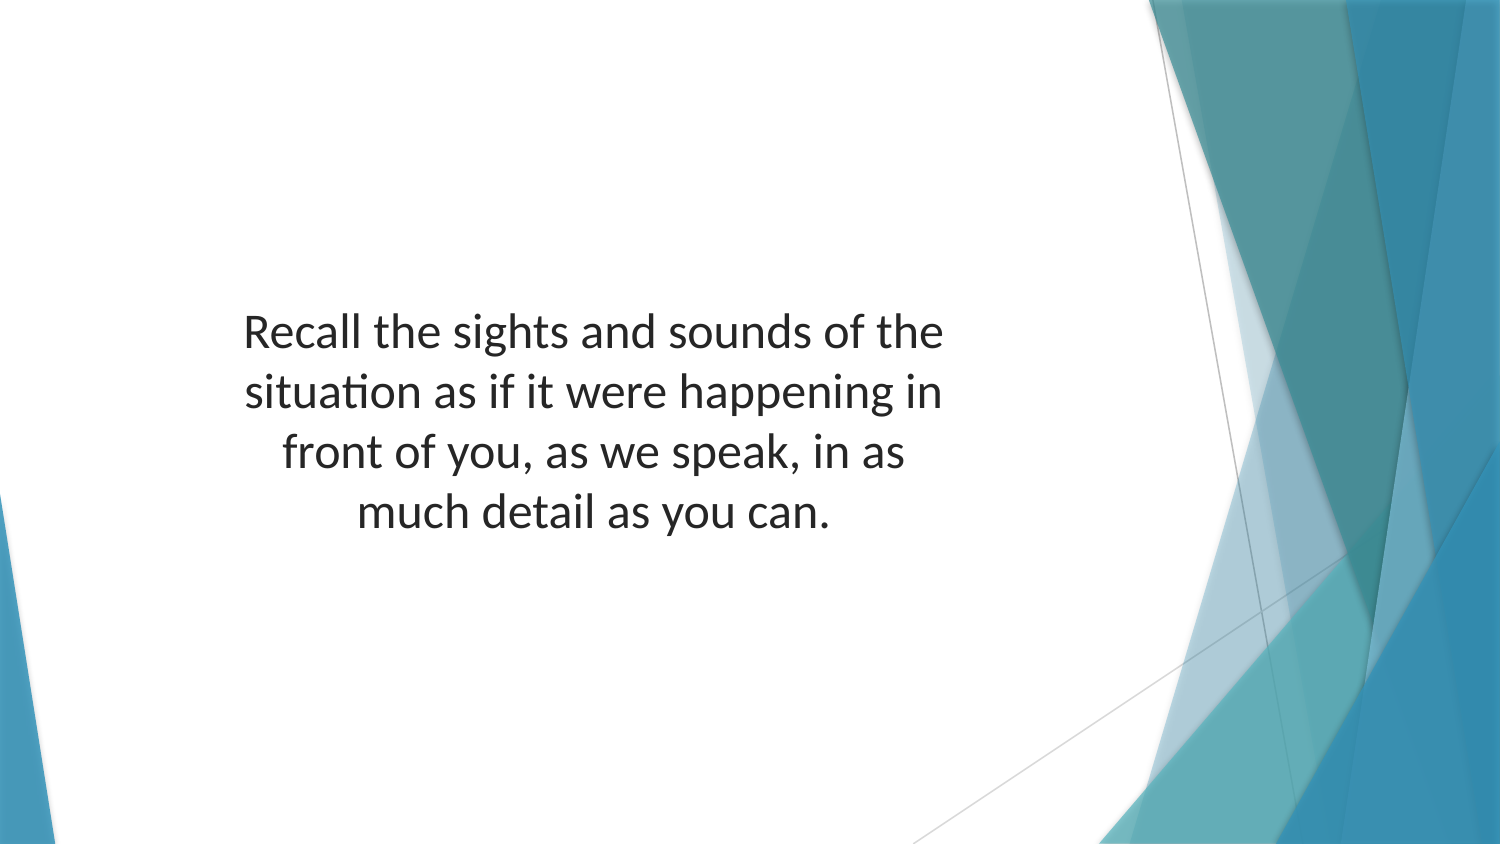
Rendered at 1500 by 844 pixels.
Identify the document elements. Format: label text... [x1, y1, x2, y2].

text_box Recall the sights and sounds of the situation as if it were happening in front of you, as we speak, in as much detail as you can. [206, 290, 981, 718]
